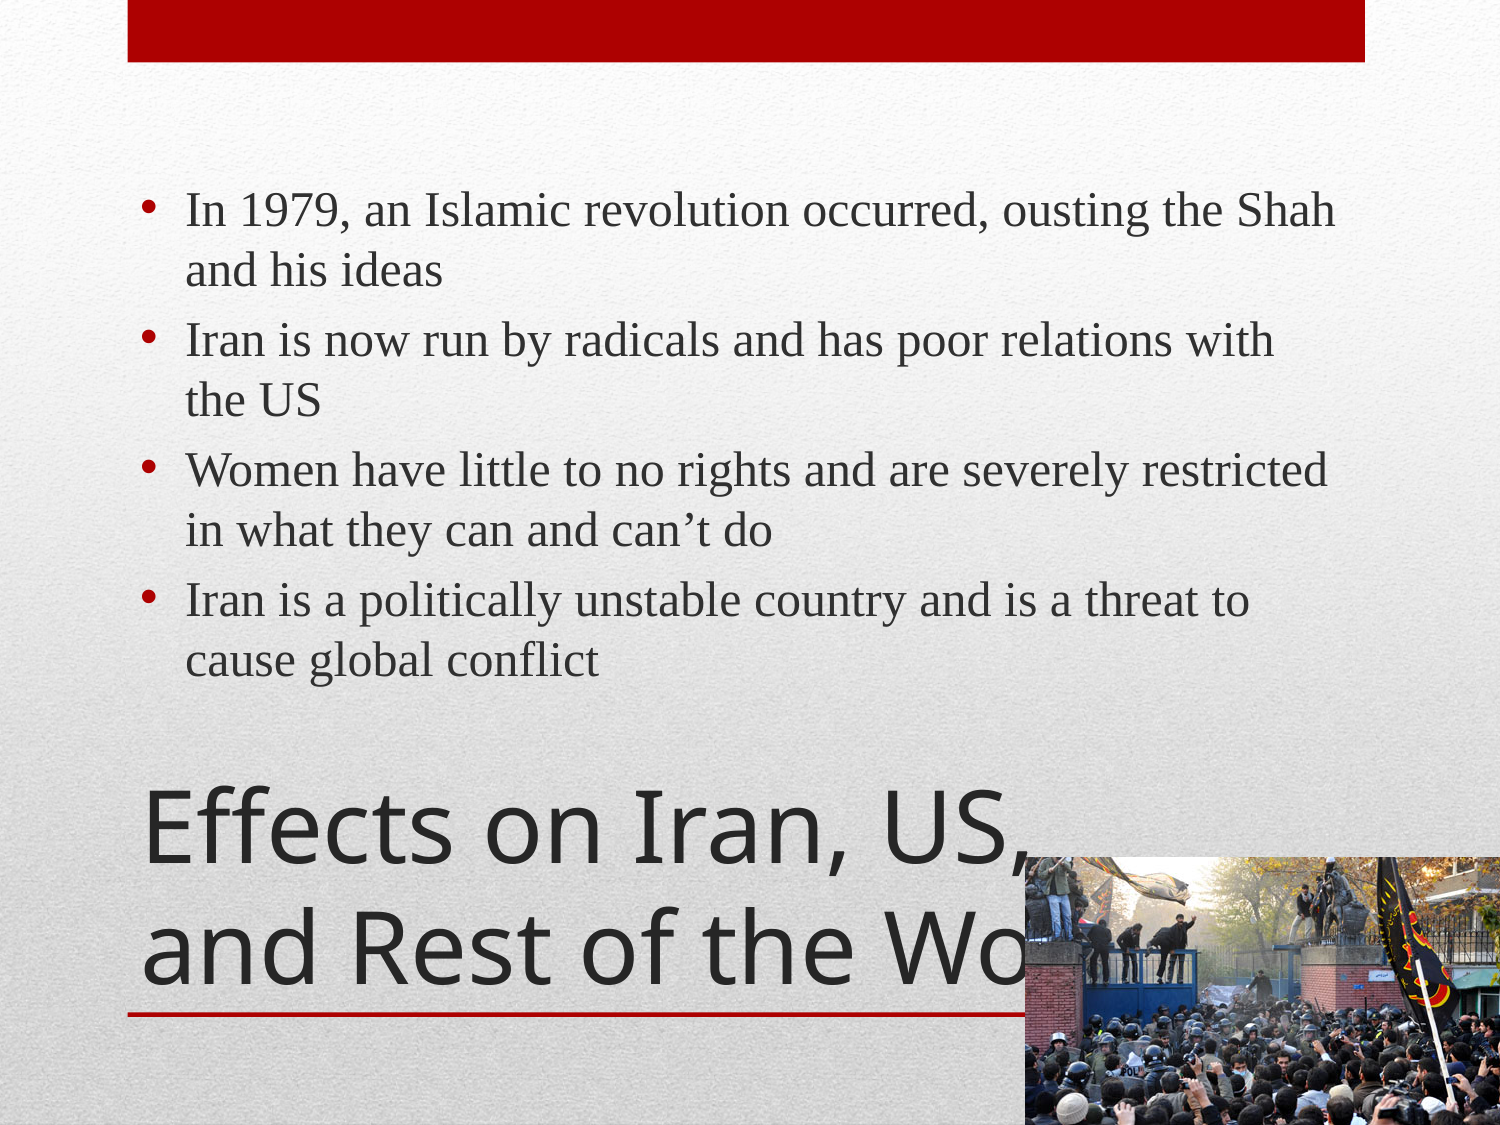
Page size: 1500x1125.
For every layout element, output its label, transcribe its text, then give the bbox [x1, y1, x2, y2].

list In 1979, an Islamic revolution occurred, ousting the Shah and his ideas Iran is now run by radicals and has poor relations with the US Women have little to no rights and are severely restricted in what they can and can’t do Iran is a politically unstable country and is a threat to cause global conflict [125, 112, 1363, 750]
picture [1024, 856, 1500, 1125]
title Effects on Iran, US, and Rest of the World [125, 750, 1238, 1013]
